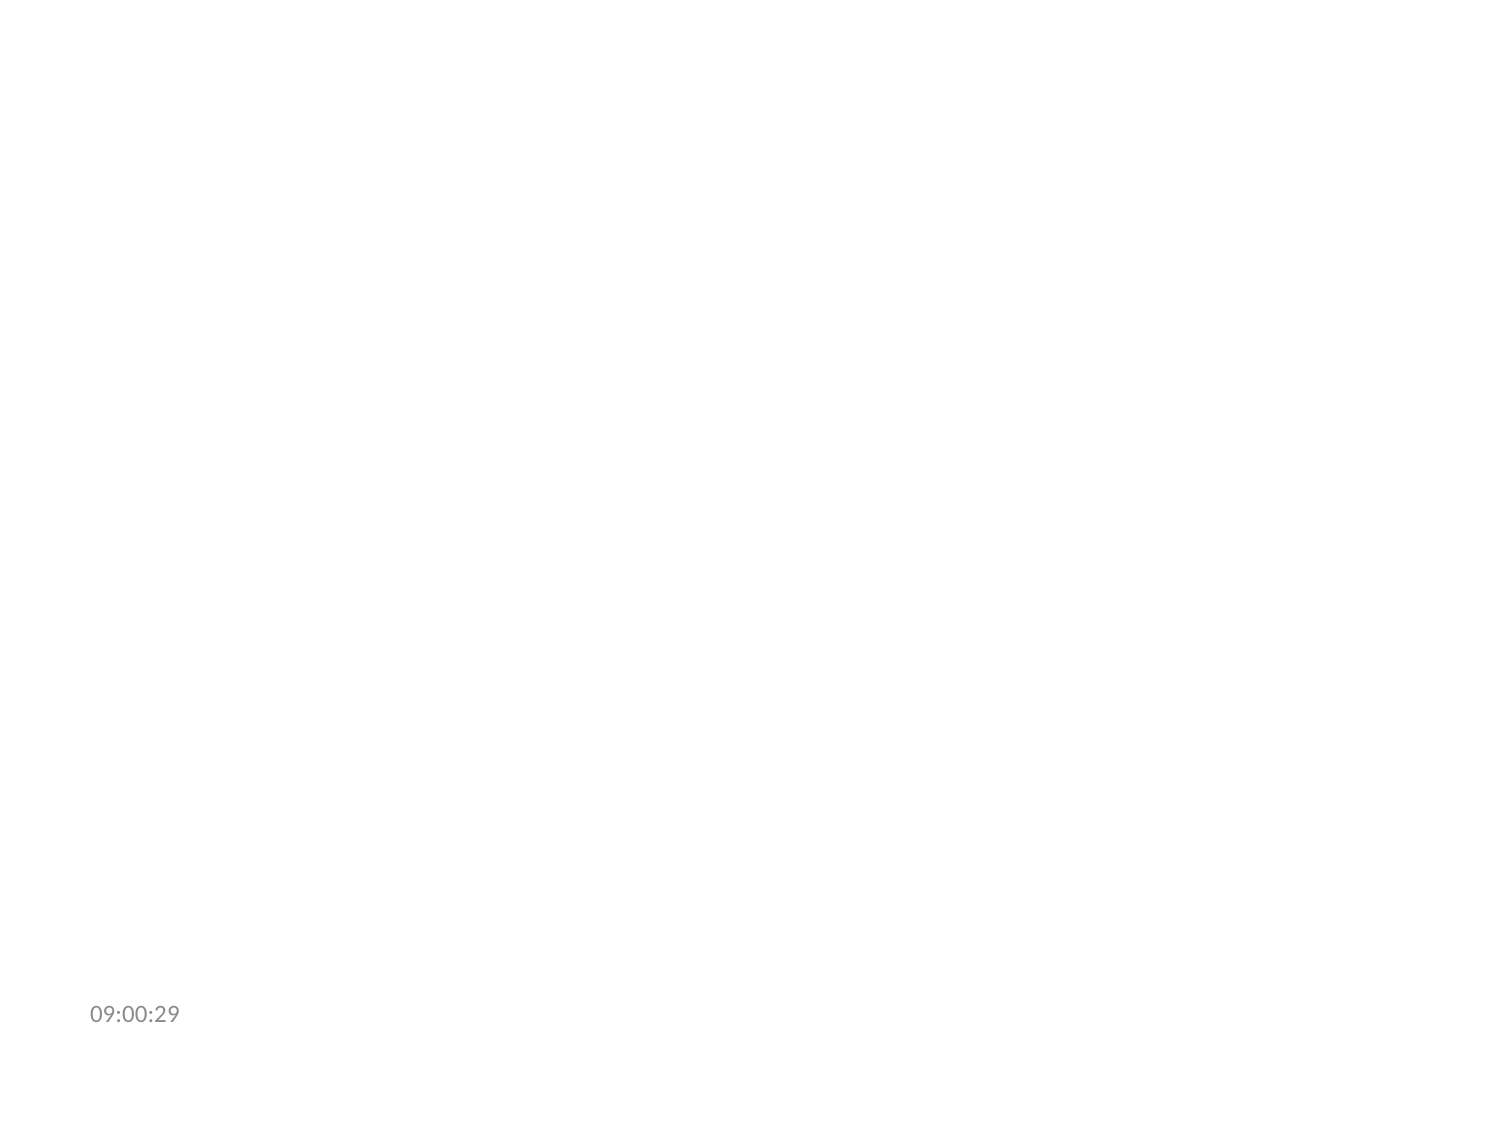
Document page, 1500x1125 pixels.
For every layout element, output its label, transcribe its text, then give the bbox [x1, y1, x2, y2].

text_box 15:35:09 [75, 982, 425, 1043]
